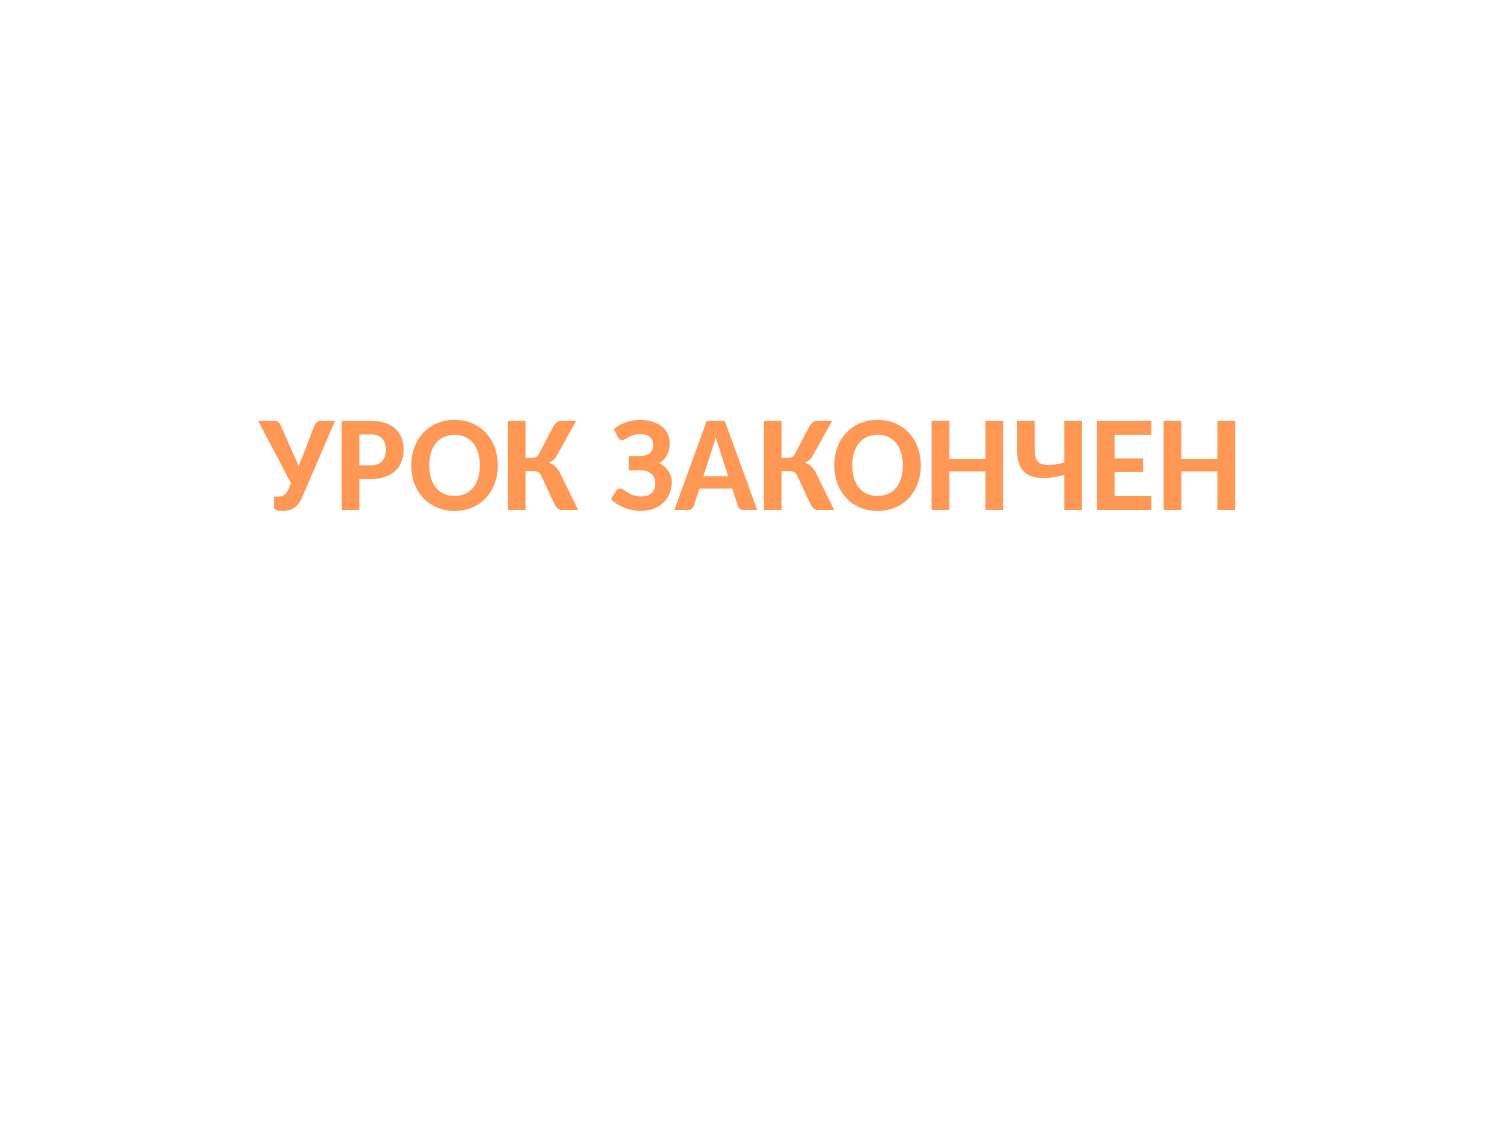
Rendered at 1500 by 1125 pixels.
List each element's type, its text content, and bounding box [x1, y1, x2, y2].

title УРОК ЗАКОНЧЕН [76, 361, 1427, 550]
